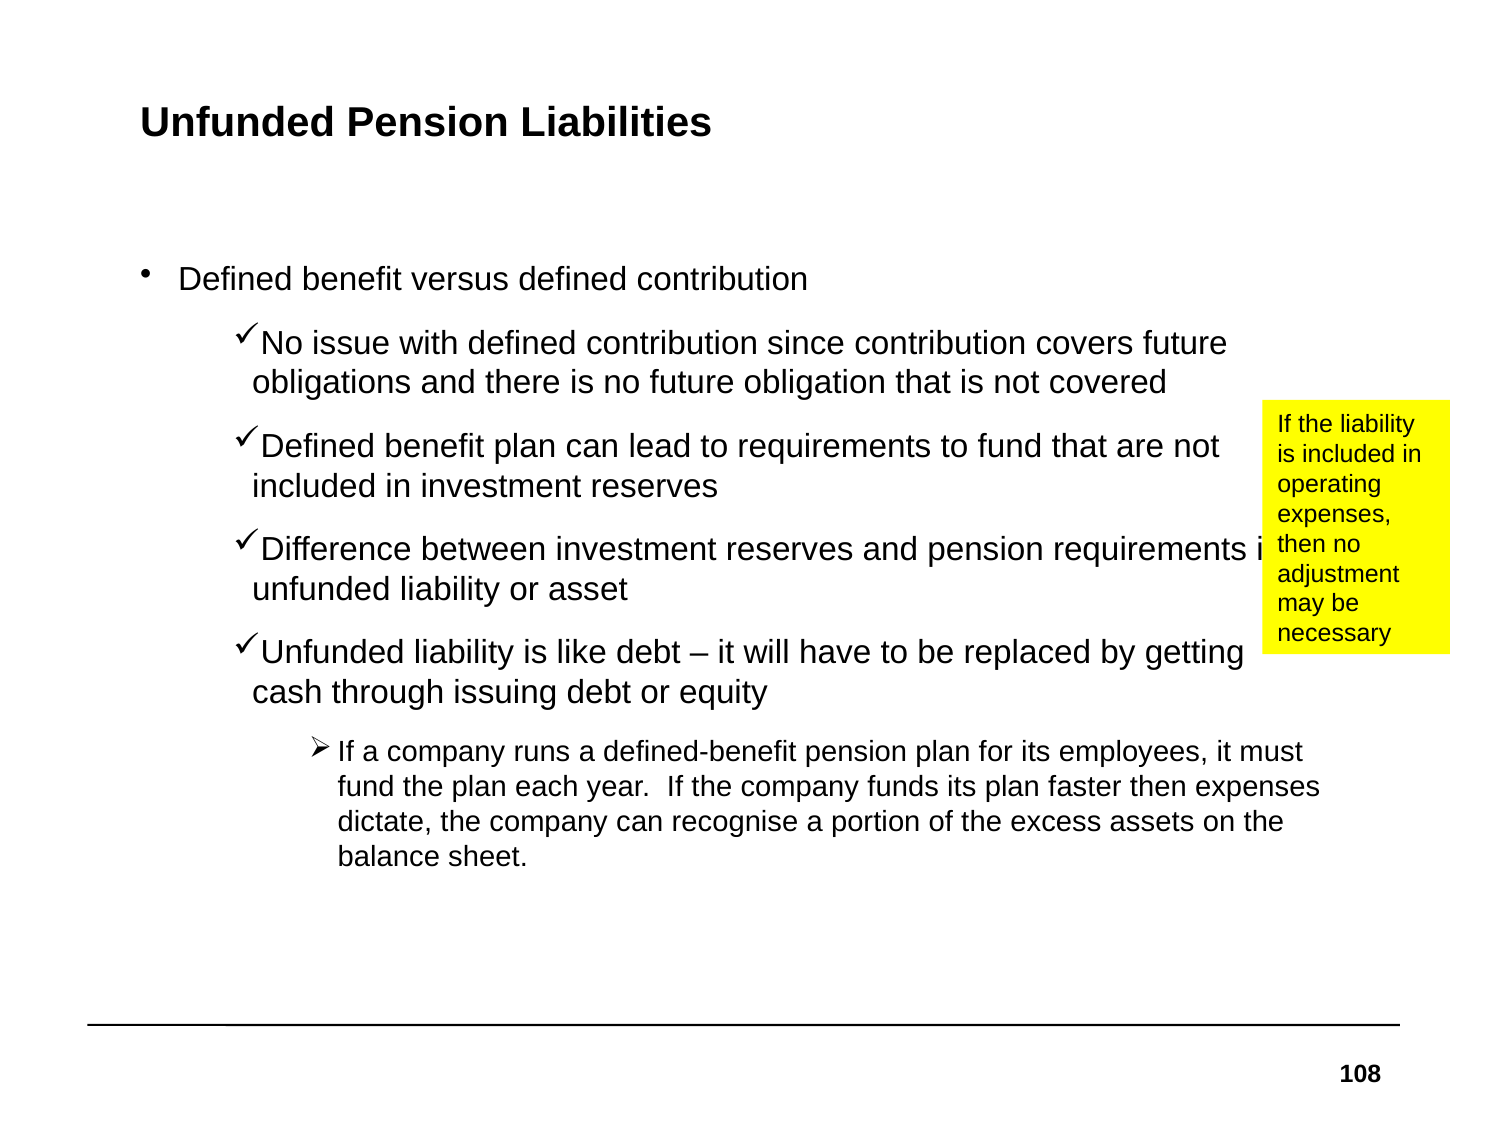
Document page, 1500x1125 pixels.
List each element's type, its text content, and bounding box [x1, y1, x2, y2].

list Defined benefit versus defined contribution No issue with defined contribution since contribution covers future obligations and there is no future obligation that is not covered Defined benefit plan can lead to requirements to fund that are not included in investment reserves Difference between investment reserves and pension requirements is unfunded liability or asset Unfunded liability is like debt – it will have to be replaced by getting cash through issuing debt or equity If a company runs a defined-benefit pension plan for its employees, it must fund the plan each year. If the company funds its plan faster then expenses dictate, the company can recognise a portion of the excess assets on the balance sheet. [125, 249, 1338, 1000]
text_box If the liability is included in operating expenses, then no adjustment may be necessary [1262, 399, 1450, 655]
title Unfunded Pension Liabilities [125, 87, 1375, 225]
